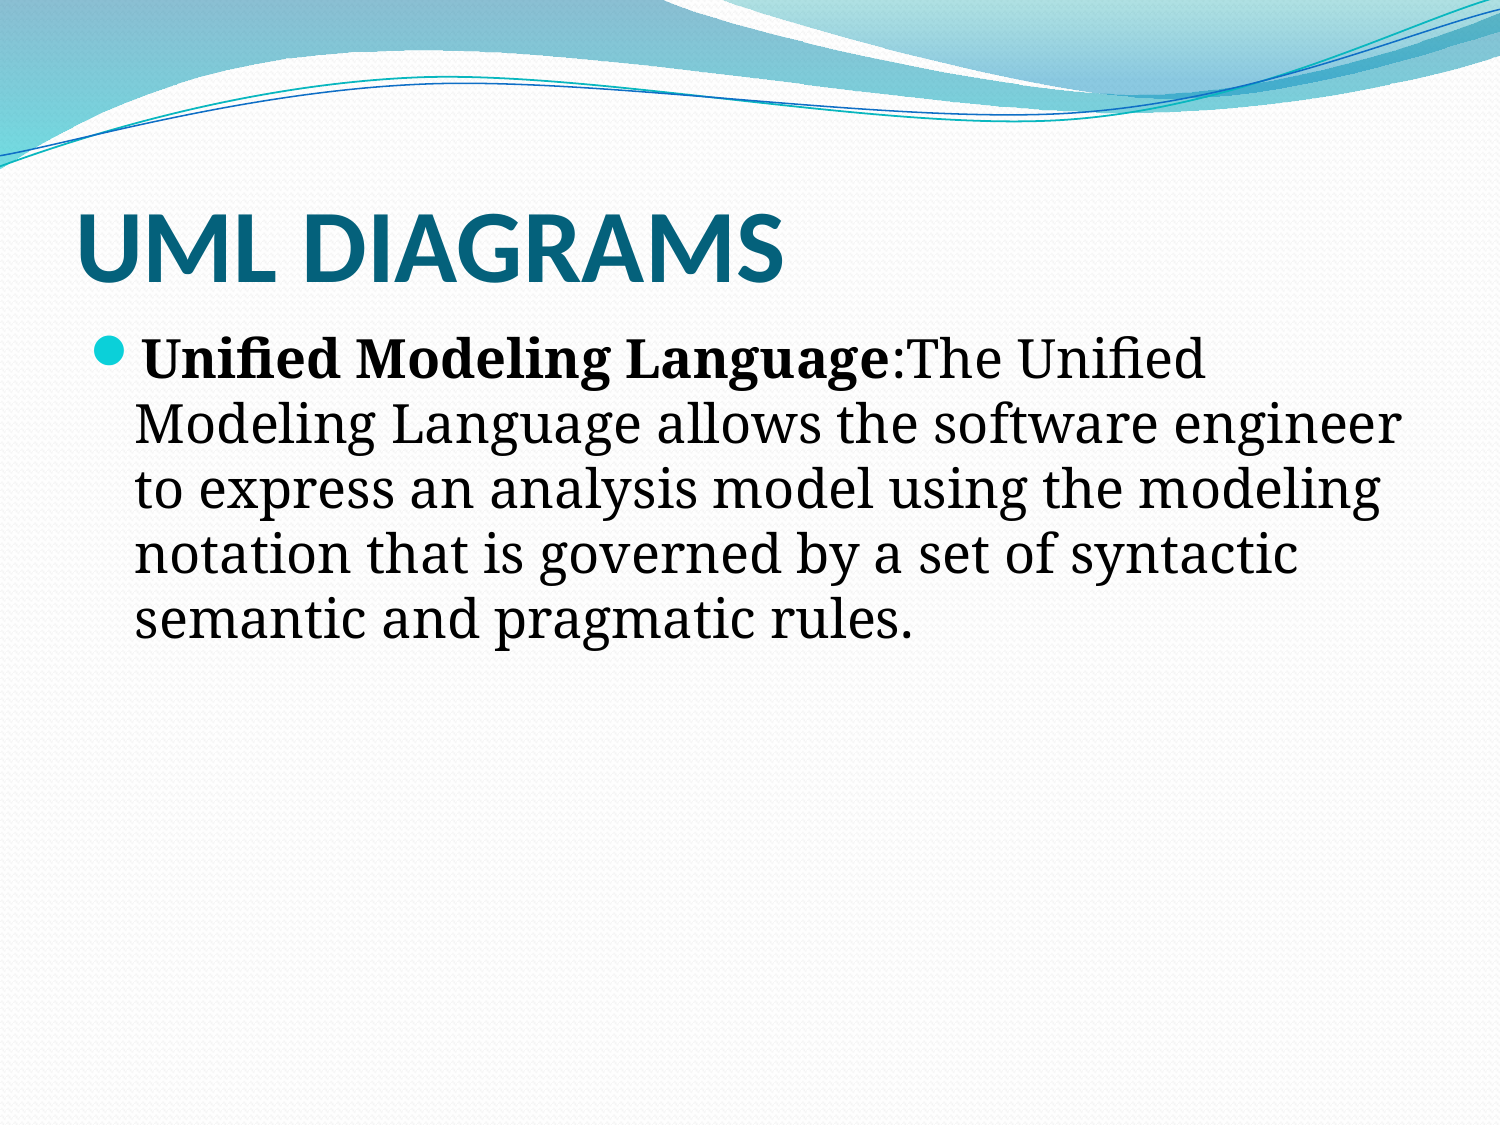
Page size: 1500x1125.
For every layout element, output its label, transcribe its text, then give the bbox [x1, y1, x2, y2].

title UML DIAGRAMS [75, 115, 1425, 303]
list Unified Modeling Language:The Unified Modeling Language allows the software engineer to express an analysis model using the modeling notation that is governed by a set of syntactic semantic and pragmatic rules. [75, 317, 1425, 1038]
